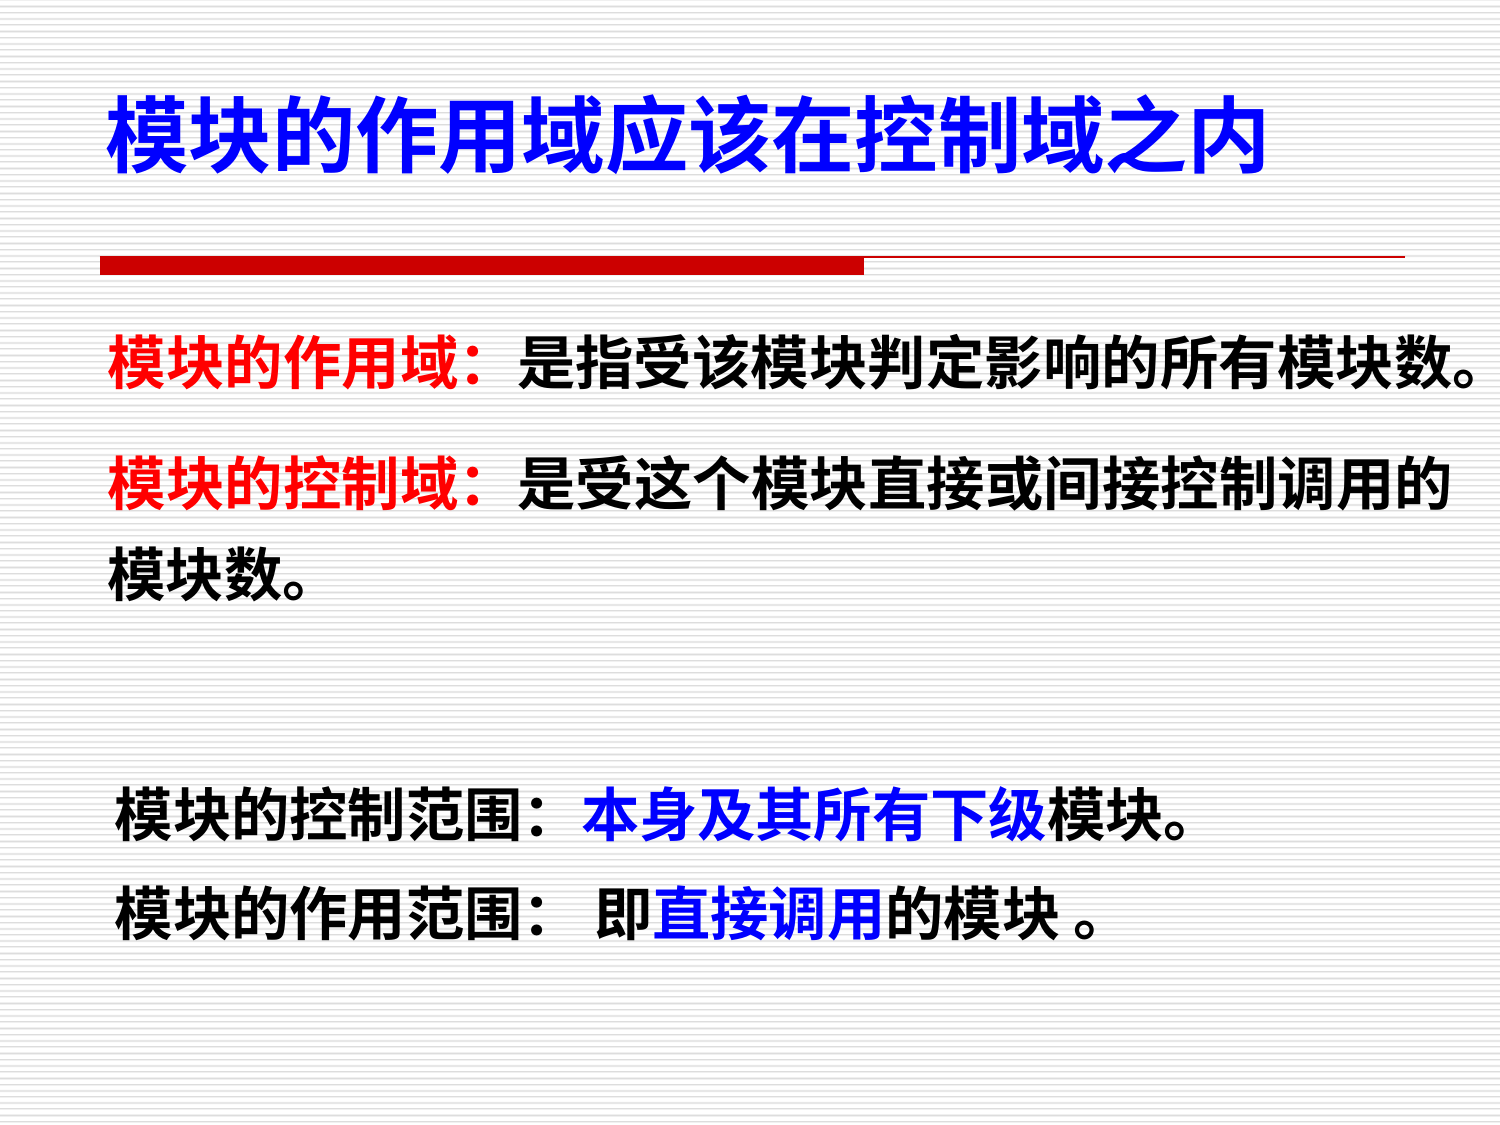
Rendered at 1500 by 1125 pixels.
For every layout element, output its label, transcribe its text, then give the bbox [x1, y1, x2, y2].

text_box 模块的控制范围：本身及其所有下级模块。 模块的作用范围： 即直接调用的模块 。 [100, 770, 1353, 955]
text_box 模块的作用域：是指受该模块判定影响的所有模块数。 模块的控制域：是受这个模块直接或间接控制调用的模块数。 [92, 298, 1468, 616]
picture [0, 0, 1500, 1125]
text_box 模块的作用域应该在控制域之内 [90, 75, 1287, 190]
